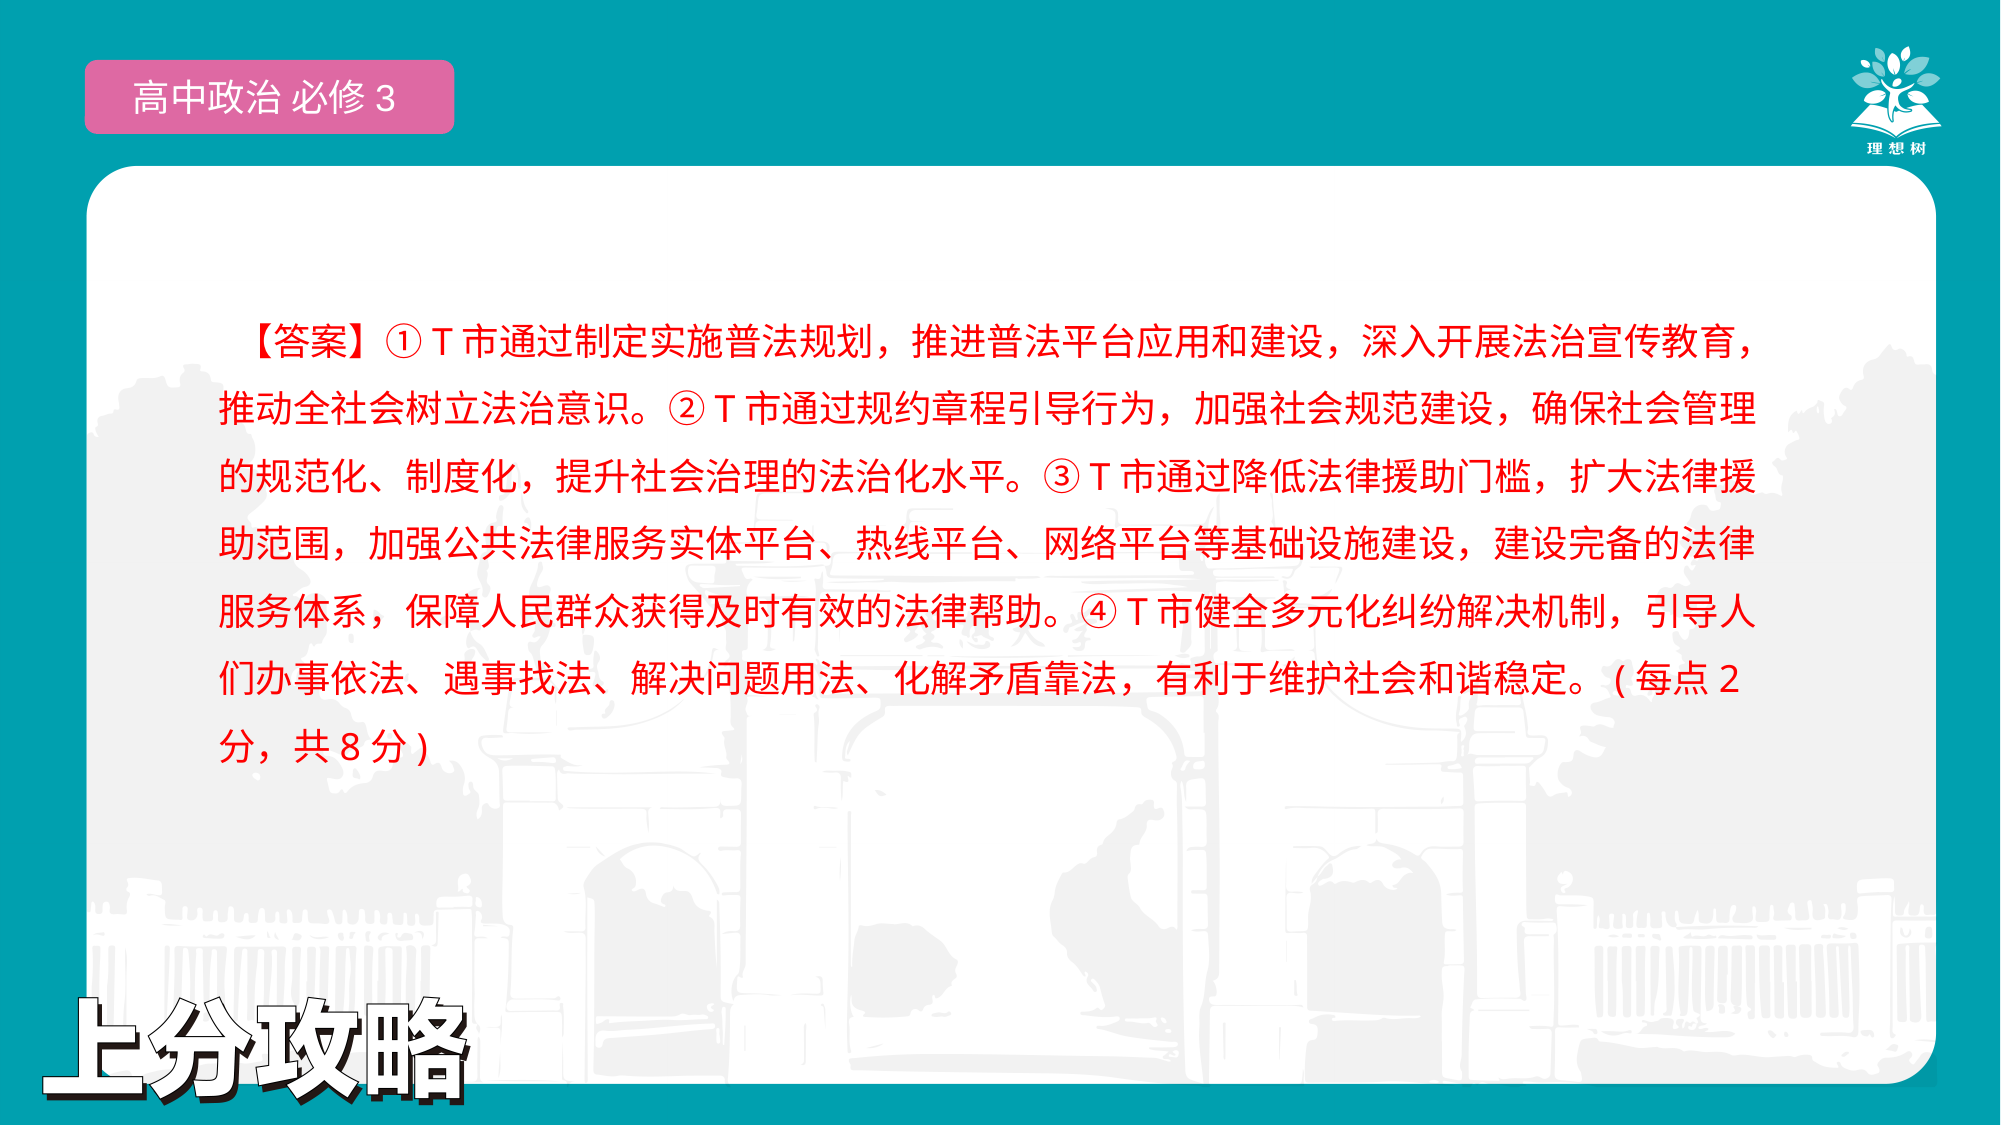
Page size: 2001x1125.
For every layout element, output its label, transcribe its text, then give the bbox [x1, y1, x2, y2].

picture [0, 0, 2001, 1125]
text_box 【答案】①T市通过制定实施普法规划，推进普法平台应用和建设，深入开展法治宣传教育，推动全社会树立法治意识。②T市通过规约章程引导行为，加强社会规范建设，确保社会管理的规范化、制度化，提升社会治理的法治化水平。③T市通过降低法律援助门槛，扩大法律援助范围，加强公共法律服务实体平台、热线平台、网络平台等基础设施建设，建设完备的法律服务体系，保障人民群众获得及时有效的法律帮助。④T市健全多元化纠纷解决机制，引导人们办事依法、遇事找法、解决问题用法、化解矛盾靠法，有利于维护社会和谐稳定。(每点2分，共8分) [203, 287, 1797, 838]
text_box 高中政治 必修3 [83, 58, 456, 135]
